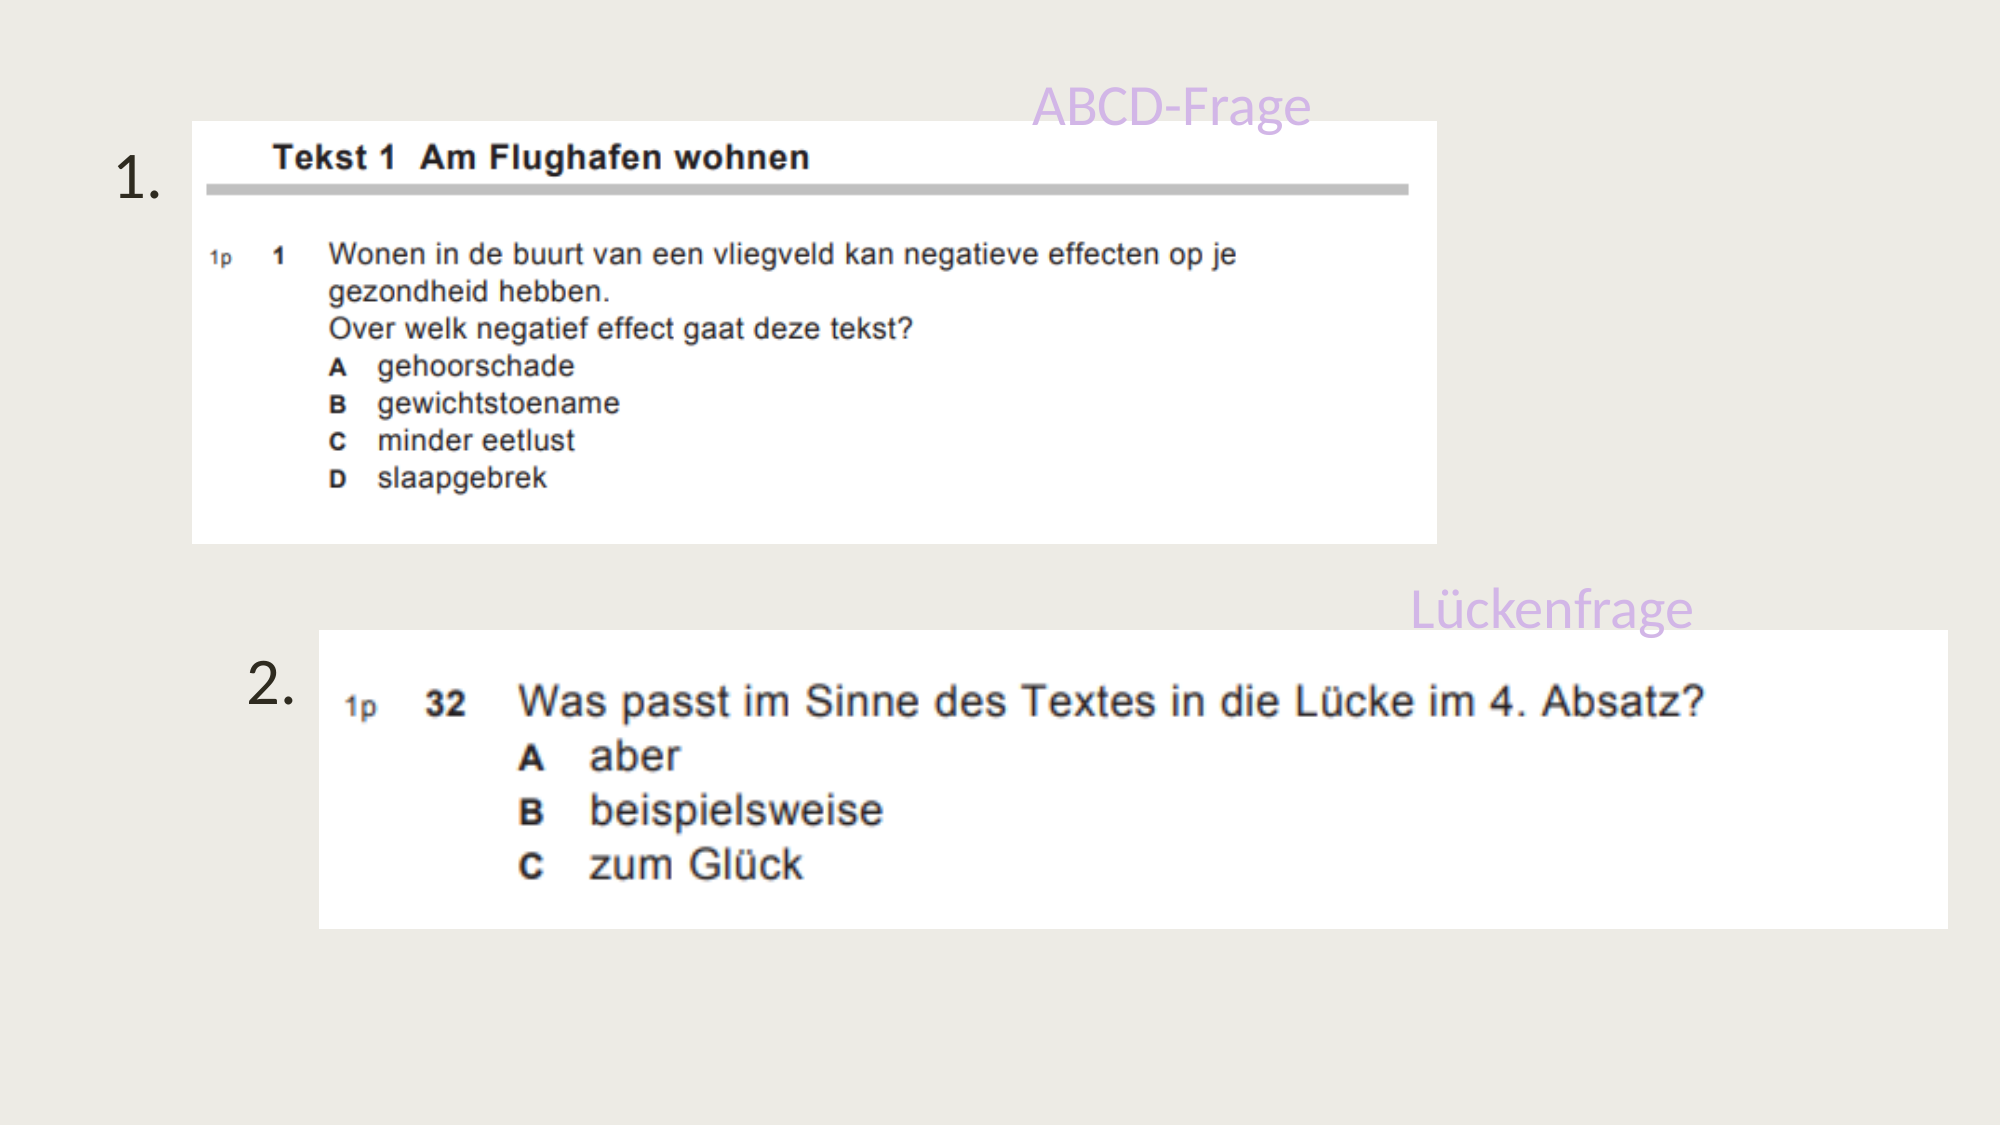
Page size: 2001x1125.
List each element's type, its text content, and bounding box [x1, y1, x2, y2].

picture [192, 121, 1437, 544]
text_box 1. [97, 124, 192, 220]
picture [319, 630, 1948, 929]
text_box 2. [232, 630, 319, 726]
text_box Lückenfrage [1395, 562, 1713, 630]
text_box ABCD-Frage [1017, 59, 1328, 121]
